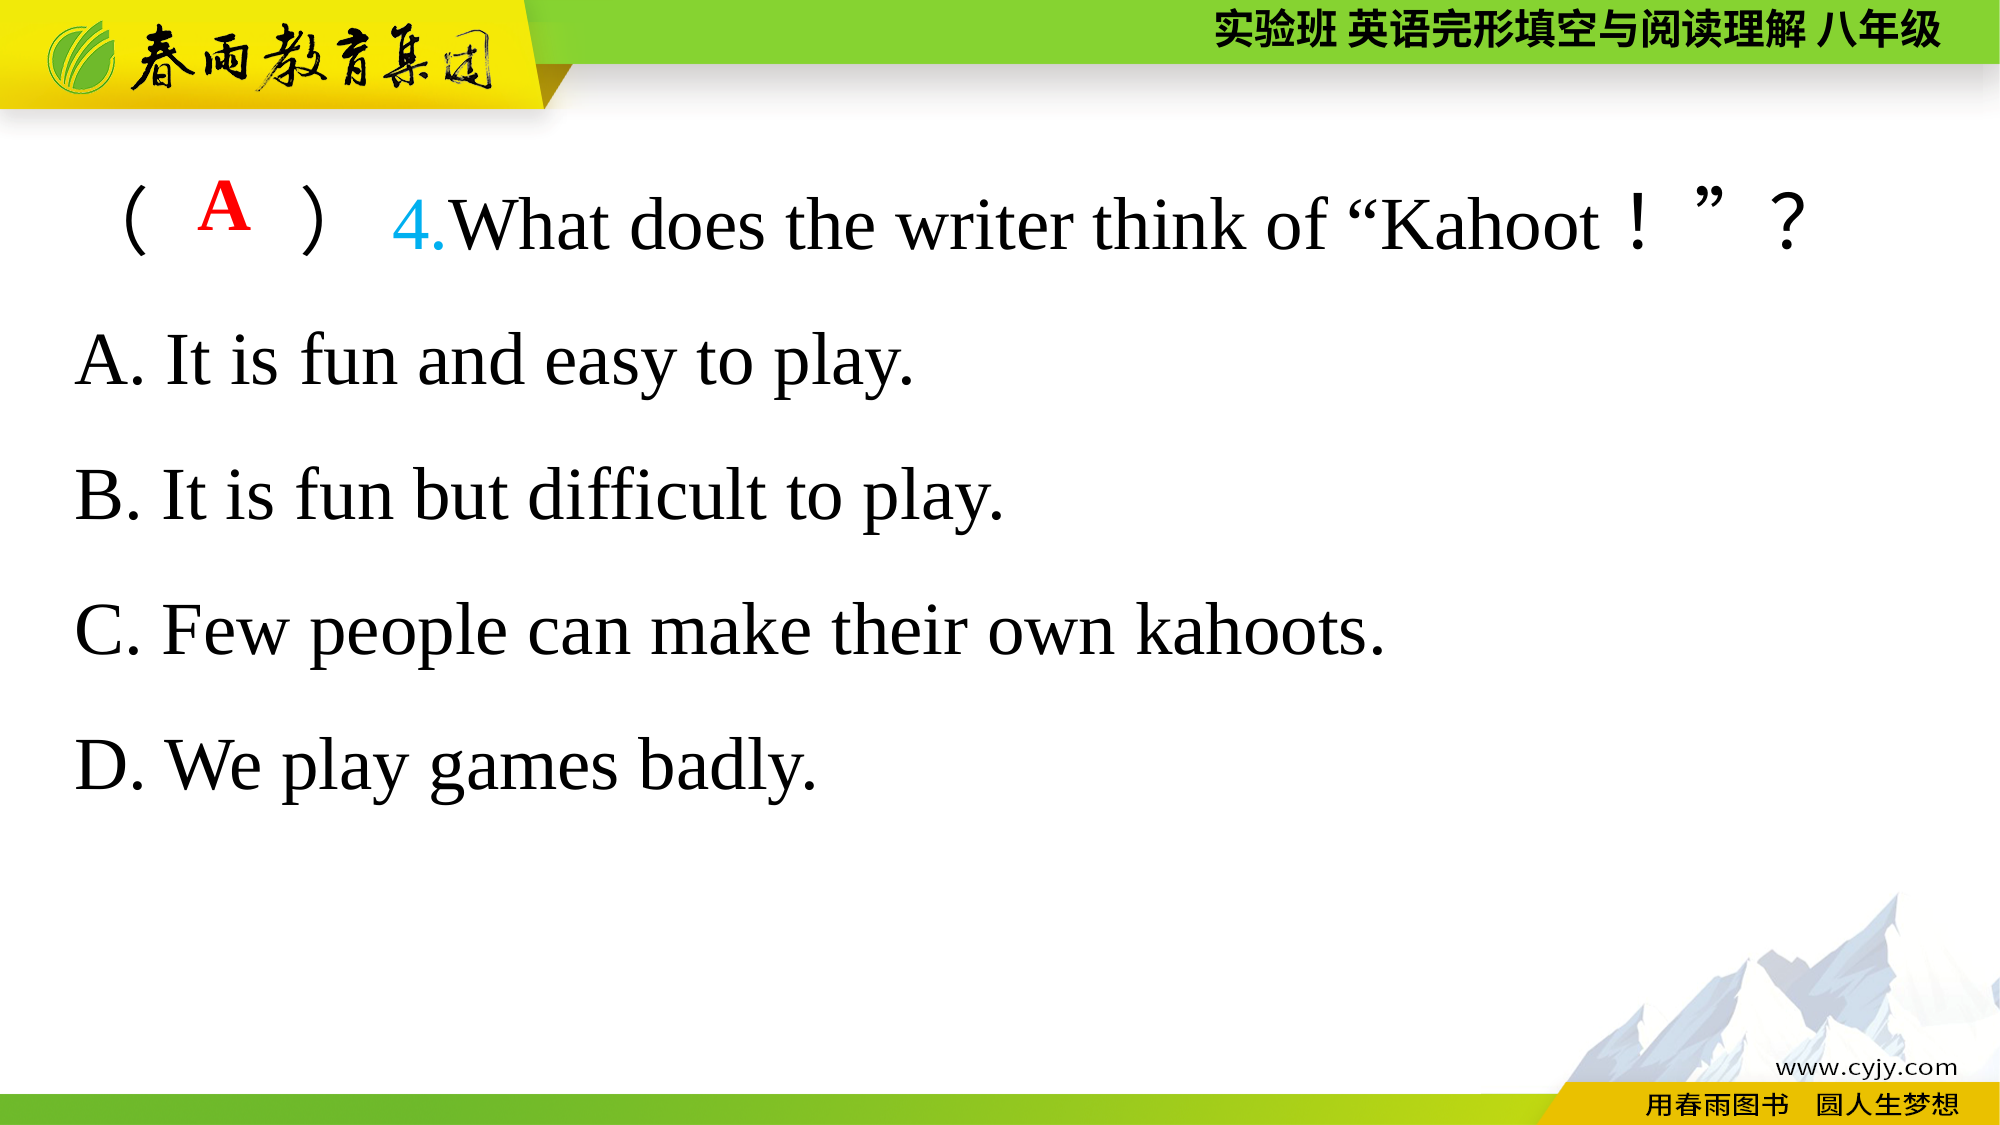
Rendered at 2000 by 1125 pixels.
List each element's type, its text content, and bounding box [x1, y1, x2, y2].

list （ ）4.What does the writer think of “Kahoot！”？ A. It is fun and easy to play. B. It is fun but difficult to play. C. Few people can make their own kahoots. D. We play games badly. [59, 122, 1944, 820]
picture [0, 0, 2000, 1125]
text_box A [183, 147, 267, 253]
